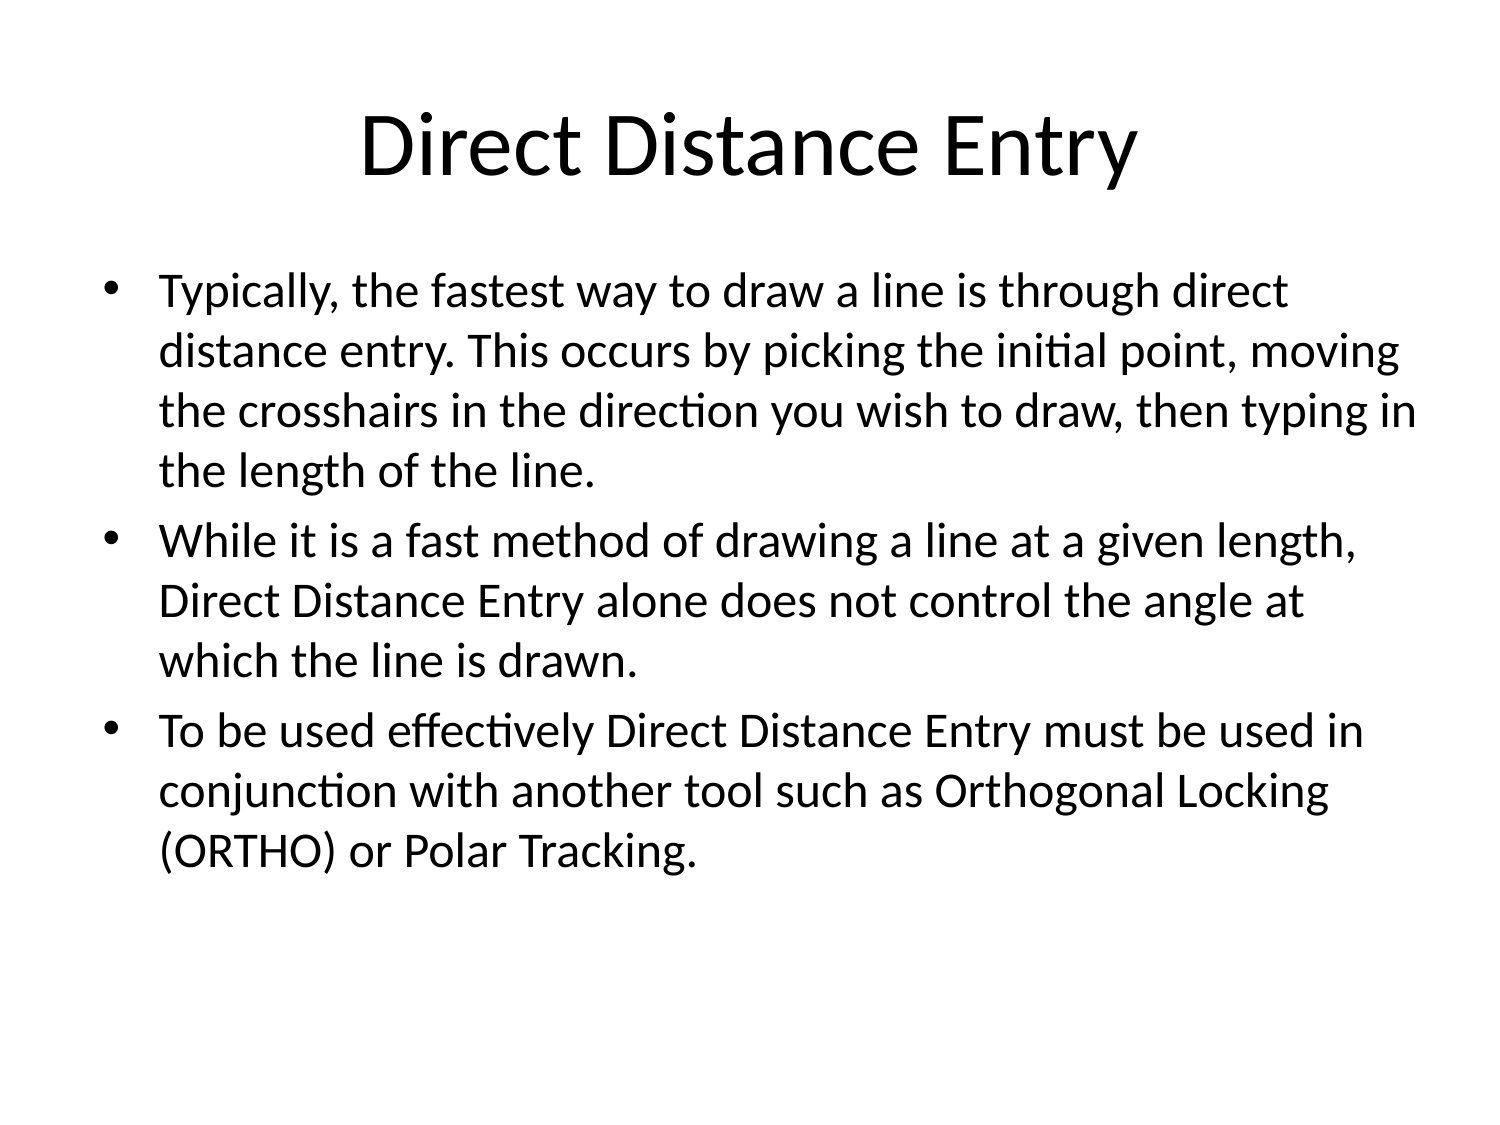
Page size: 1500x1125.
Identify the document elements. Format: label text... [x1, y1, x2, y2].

title Direct Distance Entry [75, 45, 1425, 233]
list Typically, the fastest way to draw a line is through direct distance entry. This occurs by picking the initial point, moving the crosshairs in the direction you wish to draw, then typing in the length of the line. While it is a fast method of drawing a line at a given length, Direct Distance Entry alone does not control the angle at which the line is drawn. To be used effectively Direct Distance Entry must be used in conjunction with another tool such as Orthogonal Locking (ORTHO) or Polar Tracking. [87, 249, 1438, 950]
